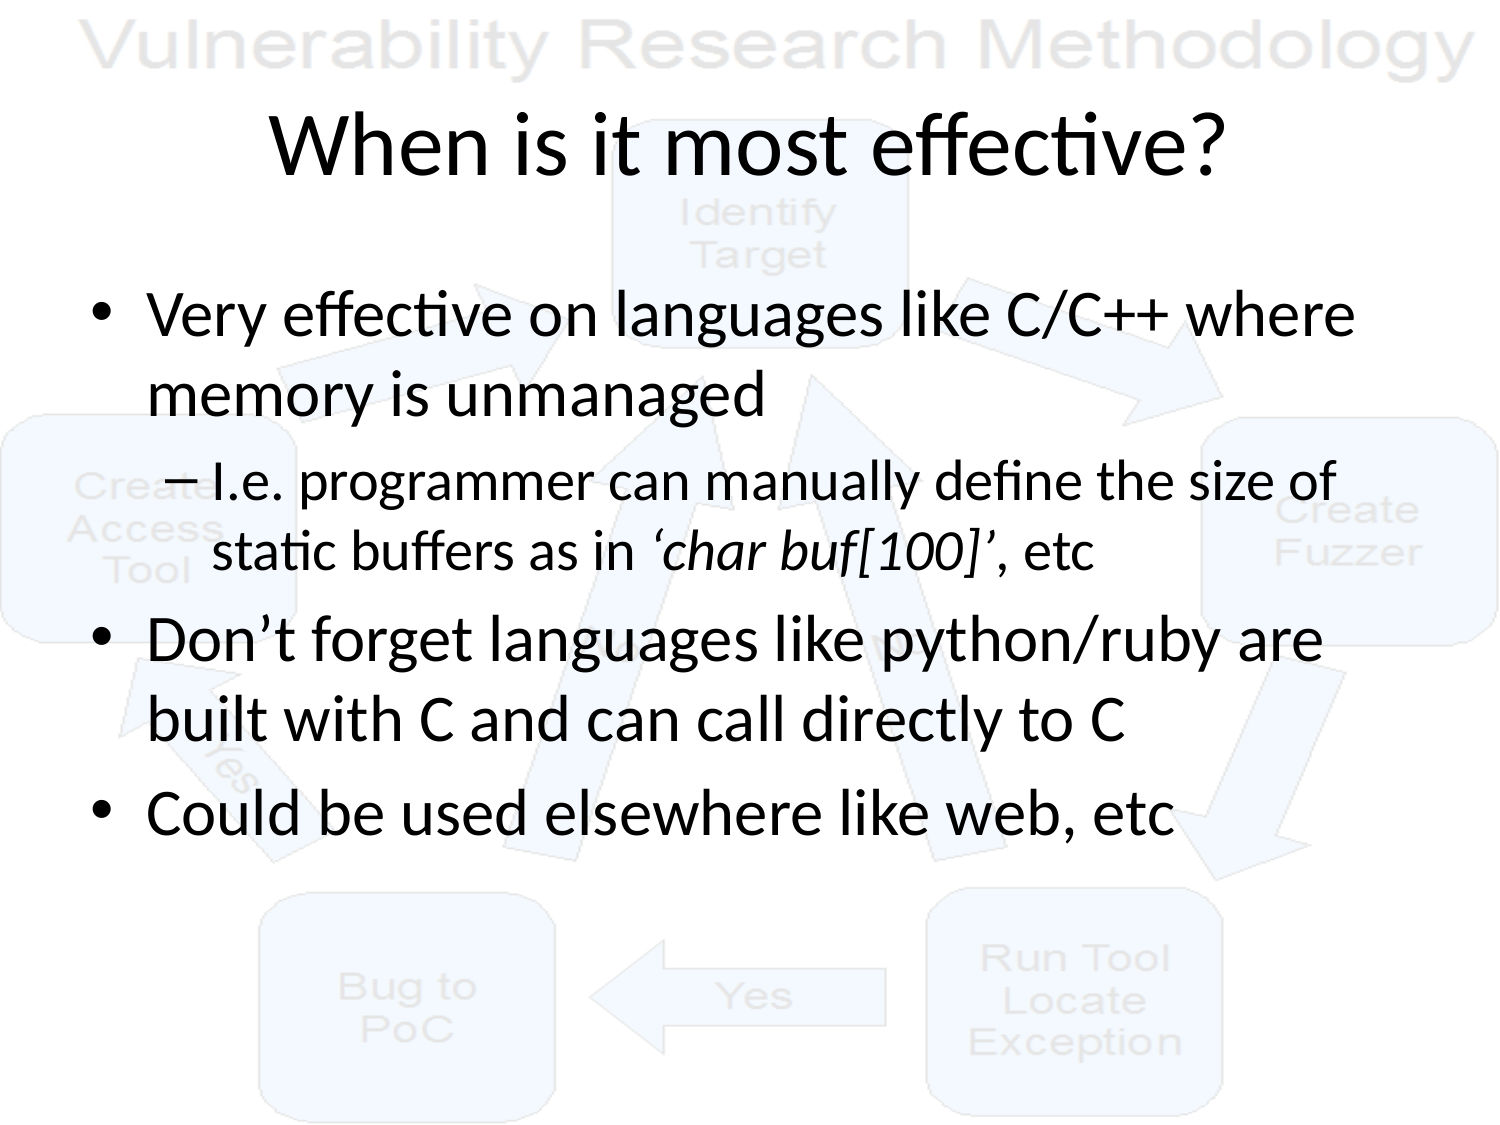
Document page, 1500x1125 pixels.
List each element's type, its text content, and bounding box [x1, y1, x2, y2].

list Very effective on languages like C/C++ where memory is unmanaged I.e. programmer can manually define the size of static buffers as in ‘char buf[100]’, etc Don’t forget languages like python/ruby are built with C and can call directly to C Could be used elsewhere like web, etc [75, 262, 1425, 1005]
title When is it most effective? [75, 45, 1425, 233]
